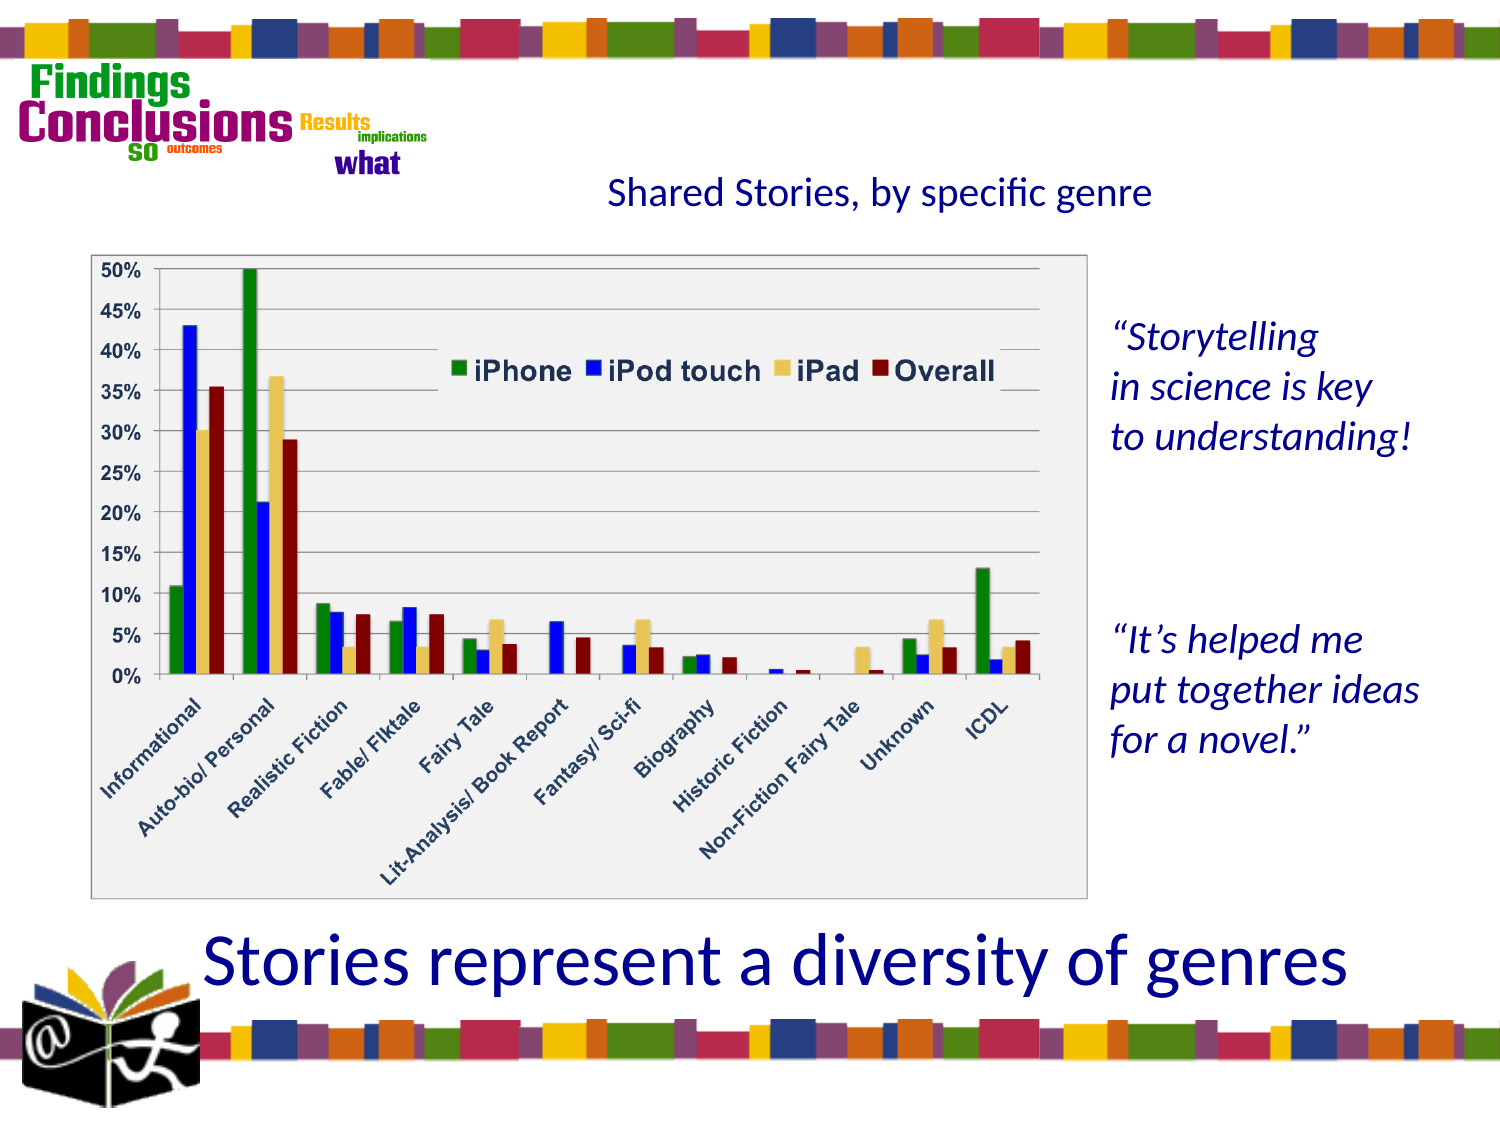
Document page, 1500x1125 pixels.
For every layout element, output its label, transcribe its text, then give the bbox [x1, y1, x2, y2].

picture [89, 254, 1088, 901]
text_box Stories represent a diversity of genres [187, 902, 1500, 961]
text_box “It’s helped me put together ideas for a novel.” [1095, 604, 1471, 769]
text_box “Storytelling in science is key to understanding! [1094, 301, 1452, 466]
text_box Shared Stories, by specific genre [592, 157, 1212, 223]
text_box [0, 961, 1500, 1108]
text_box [0, 18, 1500, 63]
picture [14, 59, 430, 181]
